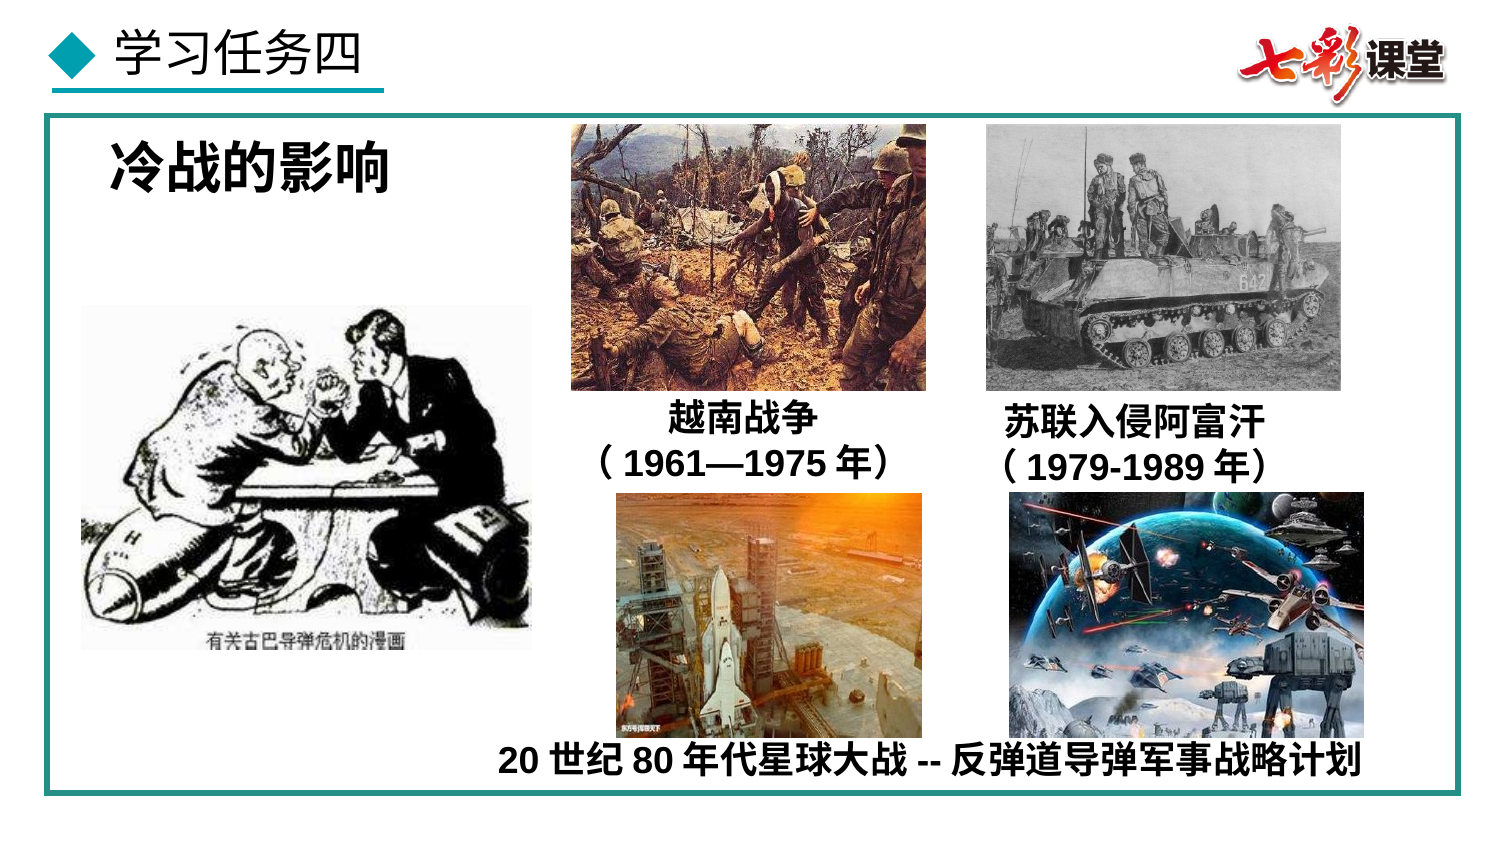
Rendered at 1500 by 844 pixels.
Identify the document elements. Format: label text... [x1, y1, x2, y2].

picture [985, 123, 1341, 392]
text_box 越南战争 （1961—1975年） [565, 391, 922, 488]
picture [570, 123, 926, 392]
picture [615, 492, 923, 739]
picture [1009, 492, 1365, 738]
text_box 苏联入侵阿富汗 （1979-1989年） [965, 391, 1304, 496]
picture [80, 304, 532, 650]
picture [1234, 20, 1451, 108]
text_box 20世纪80年代星球大战--反弹道导弹军事战略计划 [459, 729, 1402, 789]
text_box 冷战的影响 [94, 124, 530, 207]
